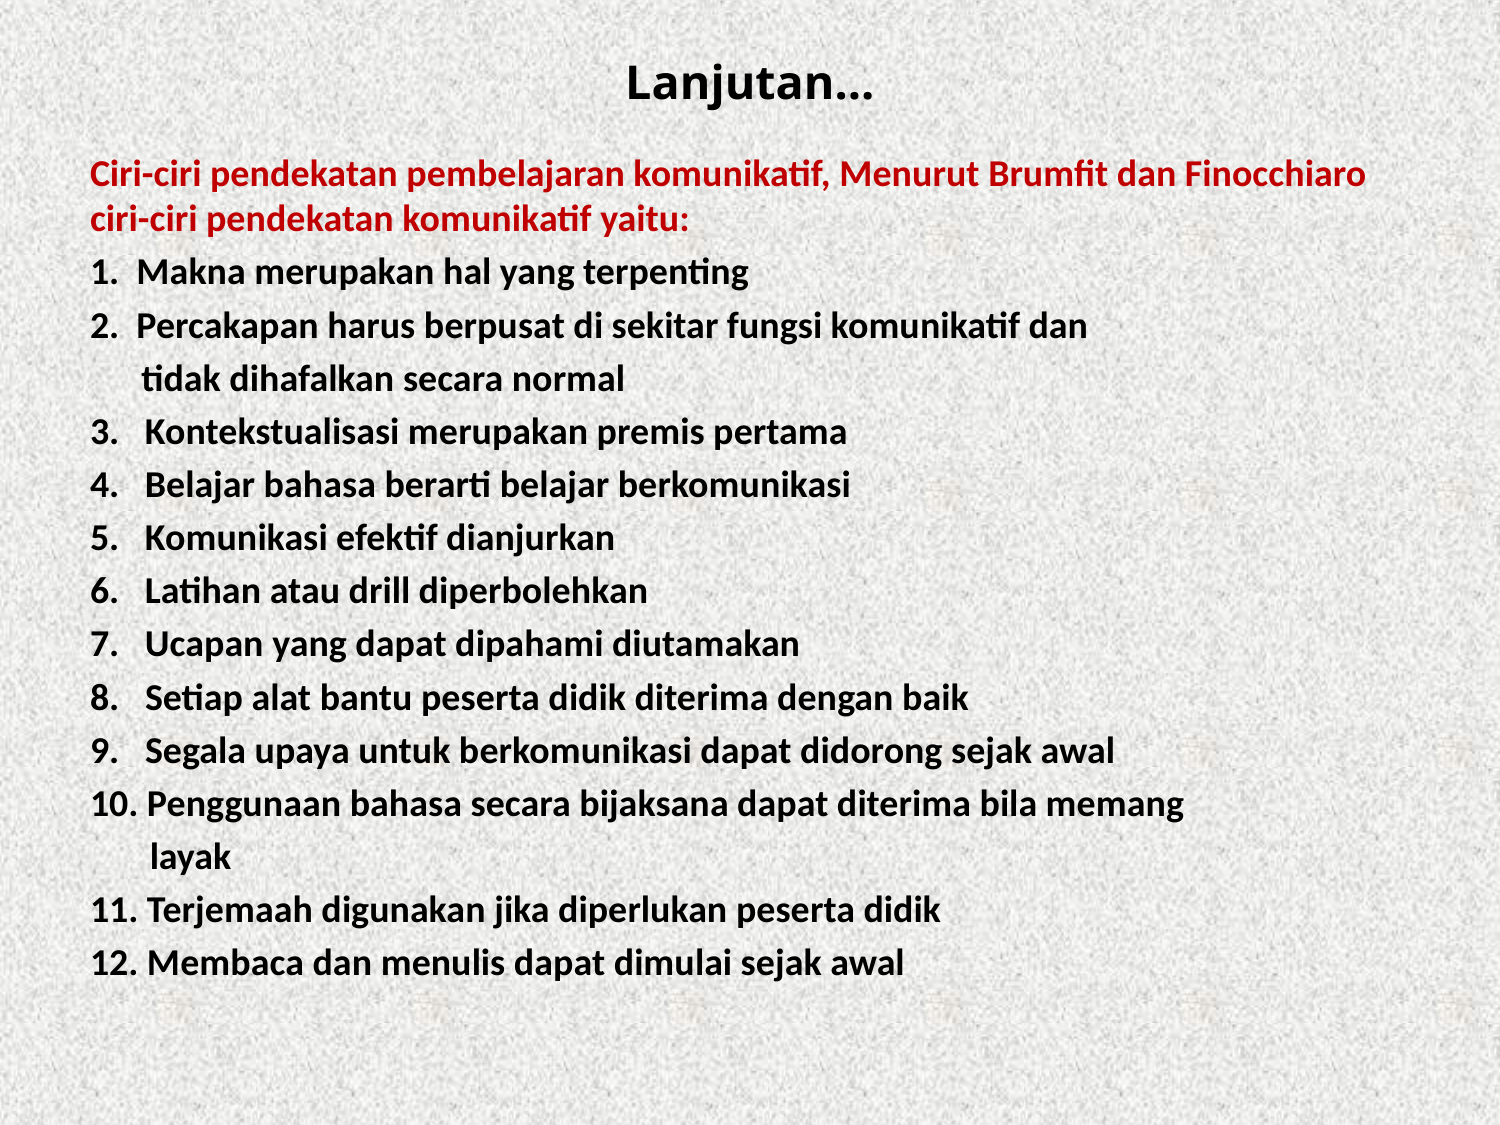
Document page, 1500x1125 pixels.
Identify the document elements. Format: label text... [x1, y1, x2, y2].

title Lanjutan... [75, 45, 1425, 118]
picture [0, 0, 1500, 1125]
list Ciri-ciri pendekatan pembelajaran komunikatif, Menurut Brumfit dan Finocchiaro ciri-ciri pendekatan komunikatif yaitu: 1. Makna merupakan hal yang terpenting 2. Percakapan harus berpusat di sekitar fungsi komunikatif dan tidak dihafalkan secara normal 3. Kontekstualisasi merupakan premis pertama 4. Belajar bahasa berarti belajar berkomunikasi 5. Komunikasi efektif dianjurkan 6. Latihan atau drill diperbolehkan 7. Ucapan yang dapat dipahami diutamakan 8. Setiap alat bantu peserta didik diterima dengan baik 9. Segala upaya untuk berkomunikasi dapat didorong sejak awal 10. Penggunaan bahasa secara bijaksana dapat diterima bila memang layak 11. Terjemaah digunakan jika diperlukan peserta didik 12. Membaca dan menulis dapat dimulai sejak awal [75, 140, 1425, 1005]
